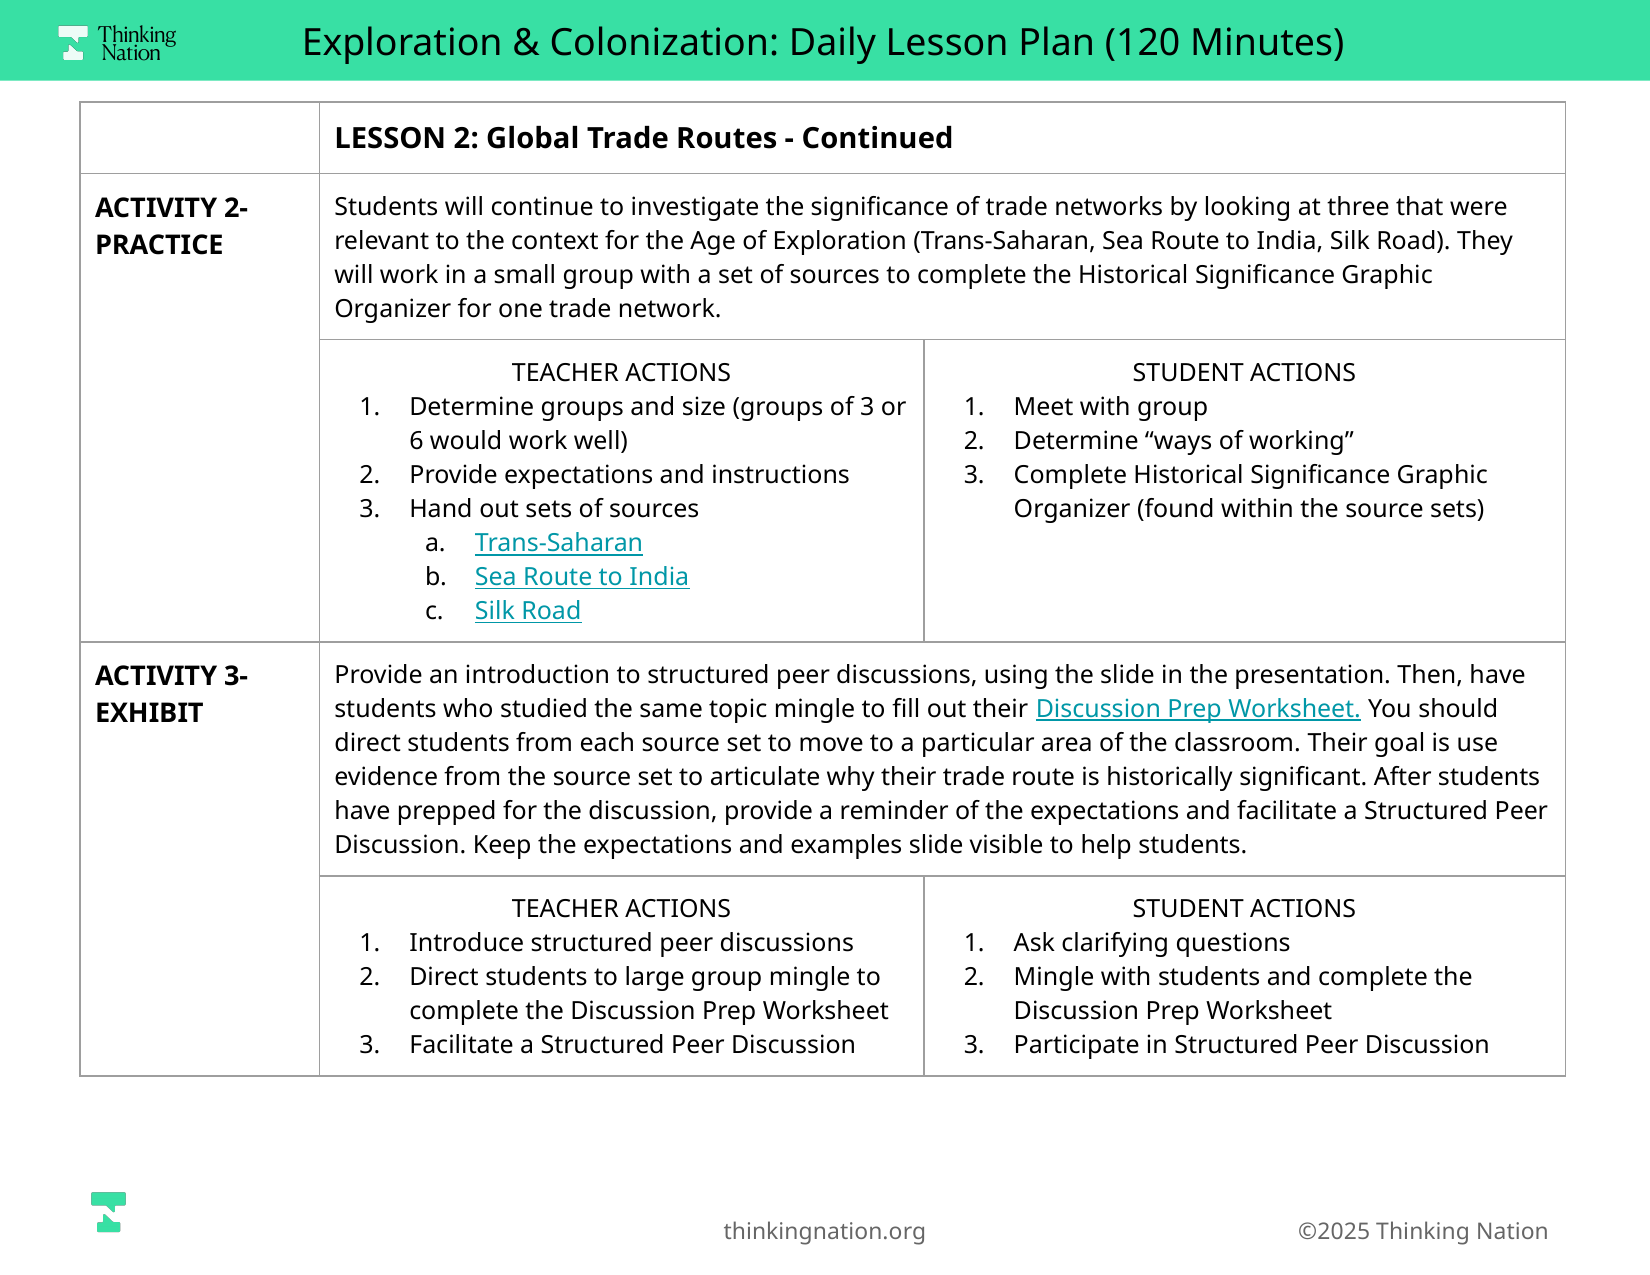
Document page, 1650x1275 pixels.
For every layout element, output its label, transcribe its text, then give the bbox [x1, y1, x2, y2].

table_cell Provide an introduction to structured peer discussions, using the slide in the presentation. Then, have students who studied the same topic mingle to fill out their Discussion Prep Worksheet. You should direct students from each source set to move to a particular area of the classroom. Their goal is use evidence from the source set to articulate why their trade route is historically significant. After students have prepped for the discussion, provide a reminder of the expectations and facilitate a Structured Peer Discussion. Keep the expectations and examples slide visible to help students. [320, 643, 1565, 875]
text_box Exploration & Colonization: Daily Lesson Plan (120 Minutes) [0, 0, 1650, 81]
table_cell Students will continue to investigate the significance of trade networks by looking at three that were relevant to the context for the Age of Exploration (Trans-Saharan, Sea Route to India, Silk Road). They will work in a small group with a set of sources to complete the Historical Significance Graphic Organizer for one trade network. [320, 174, 1565, 339]
picture [80, 1184, 136, 1240]
table_cell ACTIVITY 3- EXHIBIT [81, 643, 319, 1075]
table_header [81, 103, 319, 173]
table_cell STUDENT ACTIONS Meet with group Determine “ways of working” Complete Historical Significance Graphic Organizer (found within the source sets) [925, 340, 1565, 641]
text_box thinkingnation.org [629, 1200, 1021, 1240]
table_cell ACTIVITY 2- PRACTICE [81, 174, 319, 641]
table_cell STUDENT ACTIONS Ask clarifying questions Mingle with students and complete the Discussion Prep Worksheet Participate in Structured Peer Discussion [925, 877, 1565, 1075]
text_box ©2025 Thinking Nation [1174, 1200, 1566, 1240]
table_cell TEACHER ACTIONS Introduce structured peer discussions Direct students to large group mingle to complete the Discussion Prep Worksheet Facilitate a Structured Peer Discussion [320, 877, 923, 1075]
table_cell TEACHER ACTIONS Determine groups and size (groups of 3 or 6 would work well) Provide expectations and instructions Hand out sets of sources Trans-Saharan Sea Route to India Silk Road [320, 340, 923, 641]
table_header LESSON 2: Global Trade Routes - Continued [320, 103, 1565, 173]
picture [45, 14, 180, 71]
